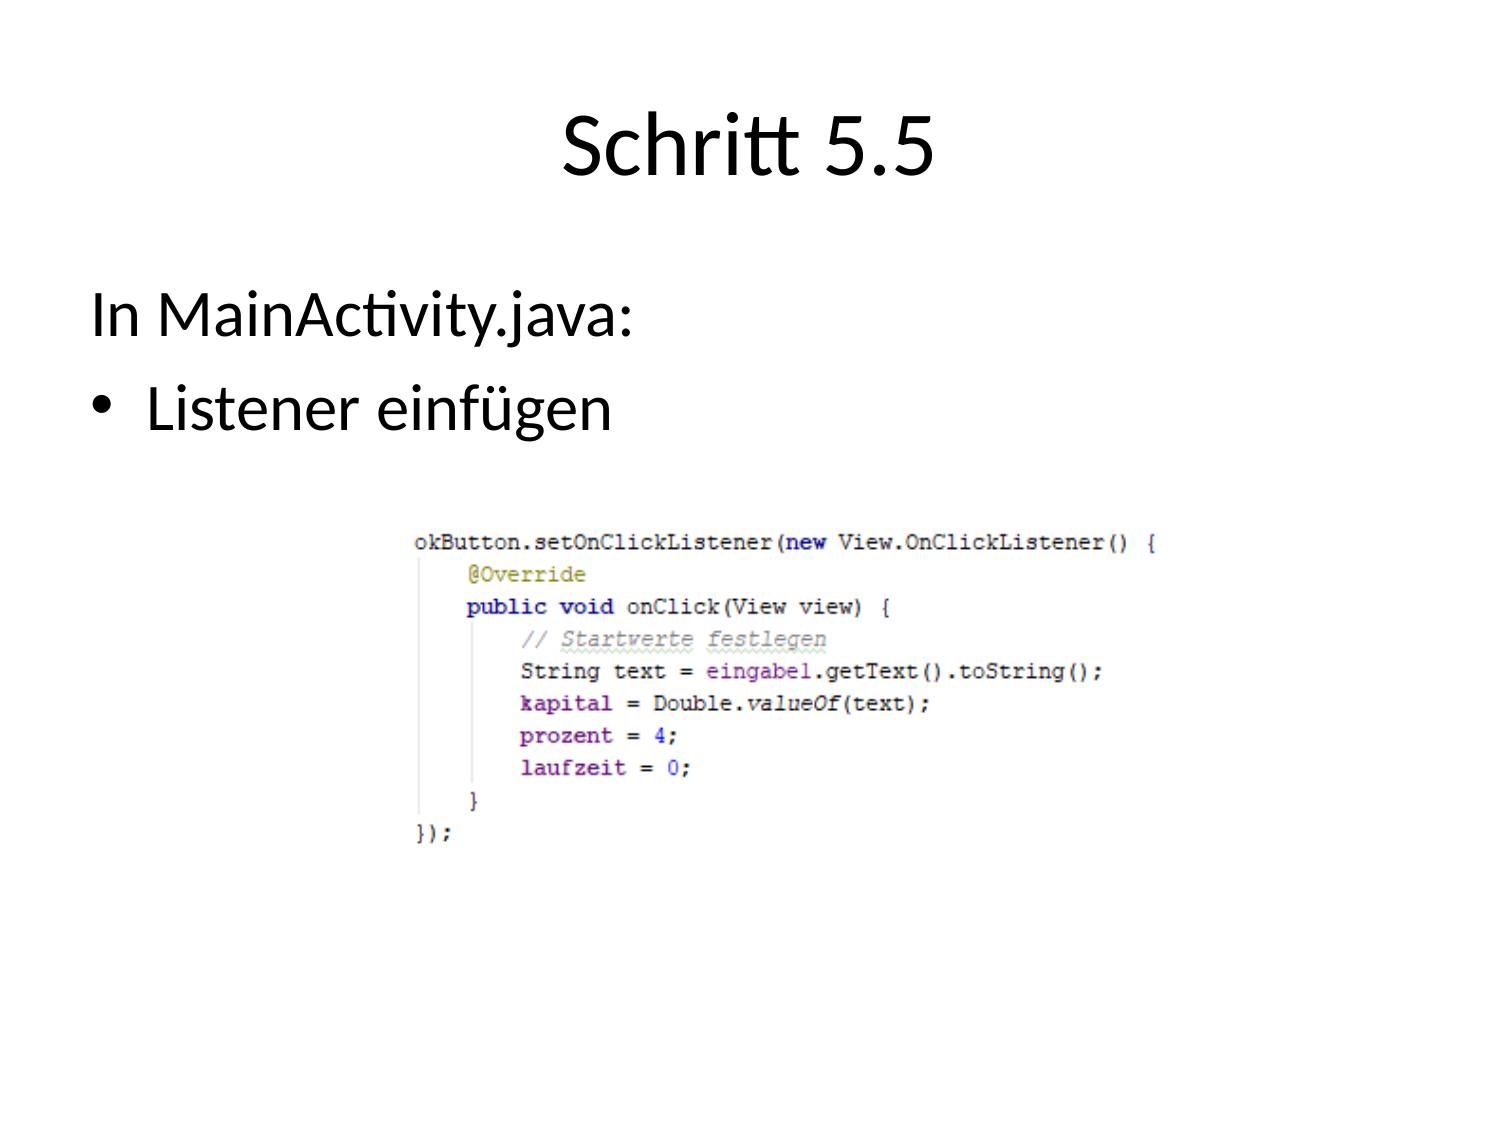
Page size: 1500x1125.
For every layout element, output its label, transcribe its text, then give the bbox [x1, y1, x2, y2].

title Schritt 5.5 [75, 45, 1425, 233]
list In MainActivity.java: Listener einfügen [75, 262, 1425, 1005]
picture [407, 526, 1164, 857]
